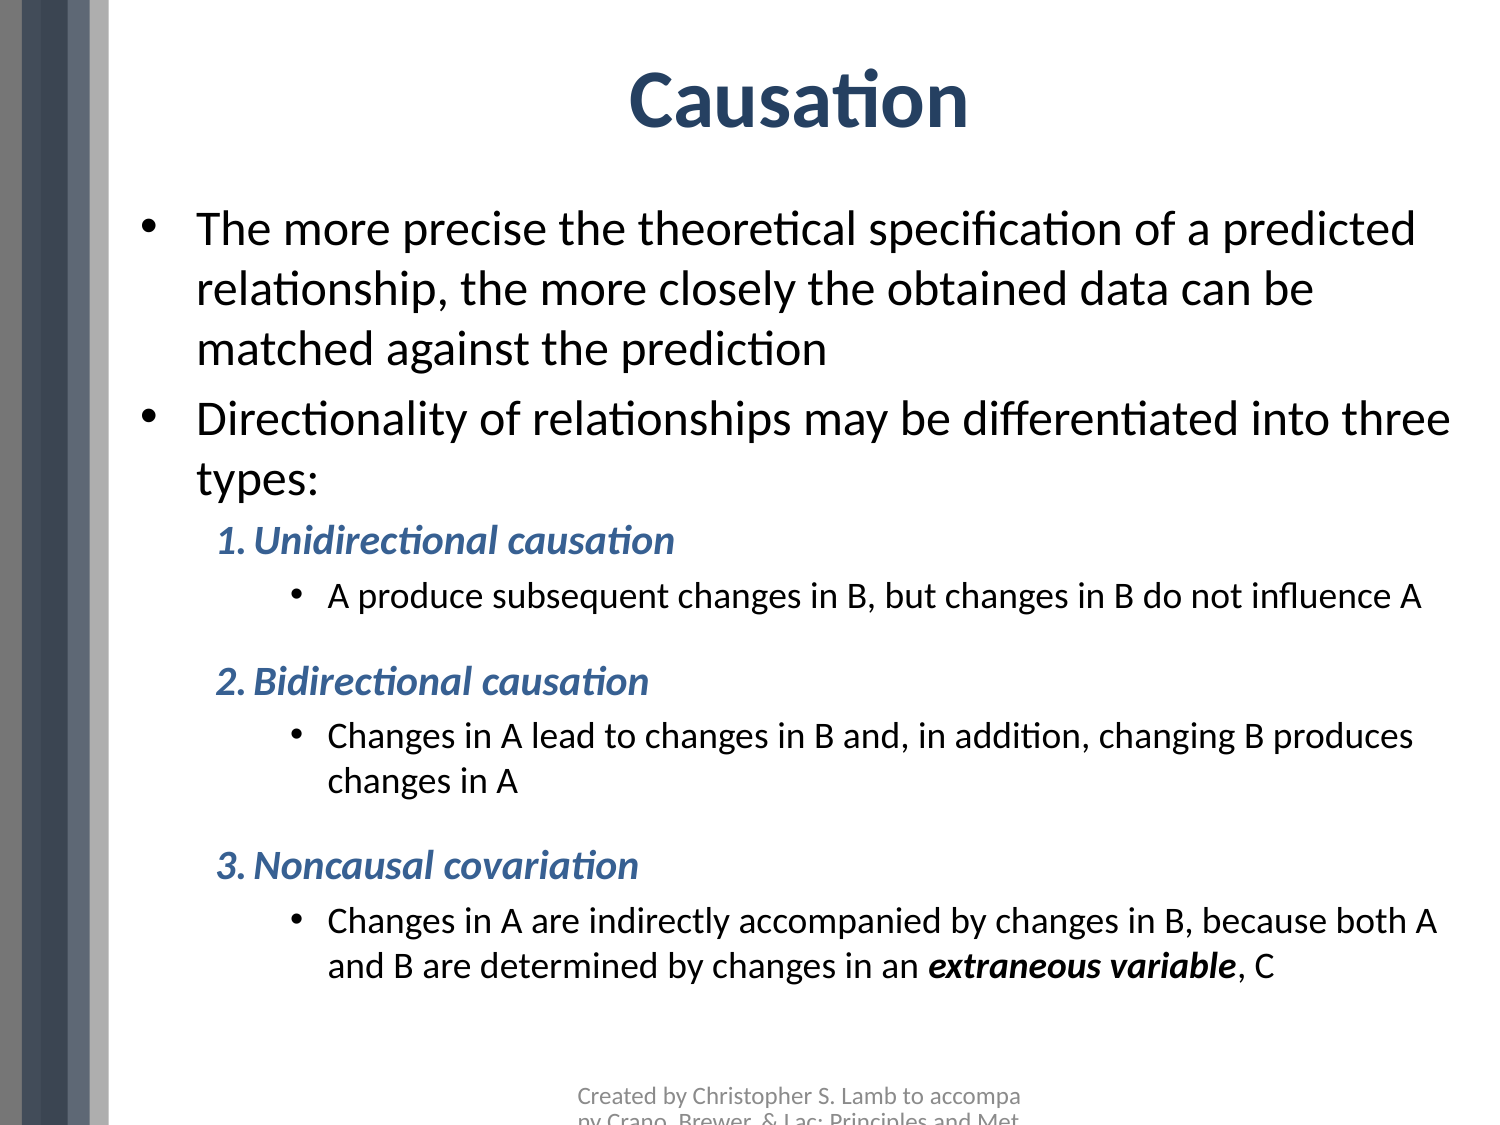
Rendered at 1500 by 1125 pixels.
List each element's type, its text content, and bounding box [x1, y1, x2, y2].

title Causation [125, 0, 1475, 187]
list The more precise the theoretical specification of a predicted relationship, the more closely the obtained data can be matched against the prediction Directionality of relationships may be differentiated into three types: Unidirectional causation A produce subsequent changes in B, but changes in B do not influence A Bidirectional causation Changes in A lead to changes in B and, in addition, changing B produces changes in A Noncausal covariation Changes in A are indirectly accompanied by changes in B, because both A and B are determined by changes in an extraneous variable, C [125, 187, 1475, 1013]
footer Created by Christopher S. Lamb to accompany Crano, Brewer, & Lac: Principles and Methods of Social Research, 3rd Edition, 2015, Routledge/Taylor & Francis [562, 1065, 1038, 1125]
